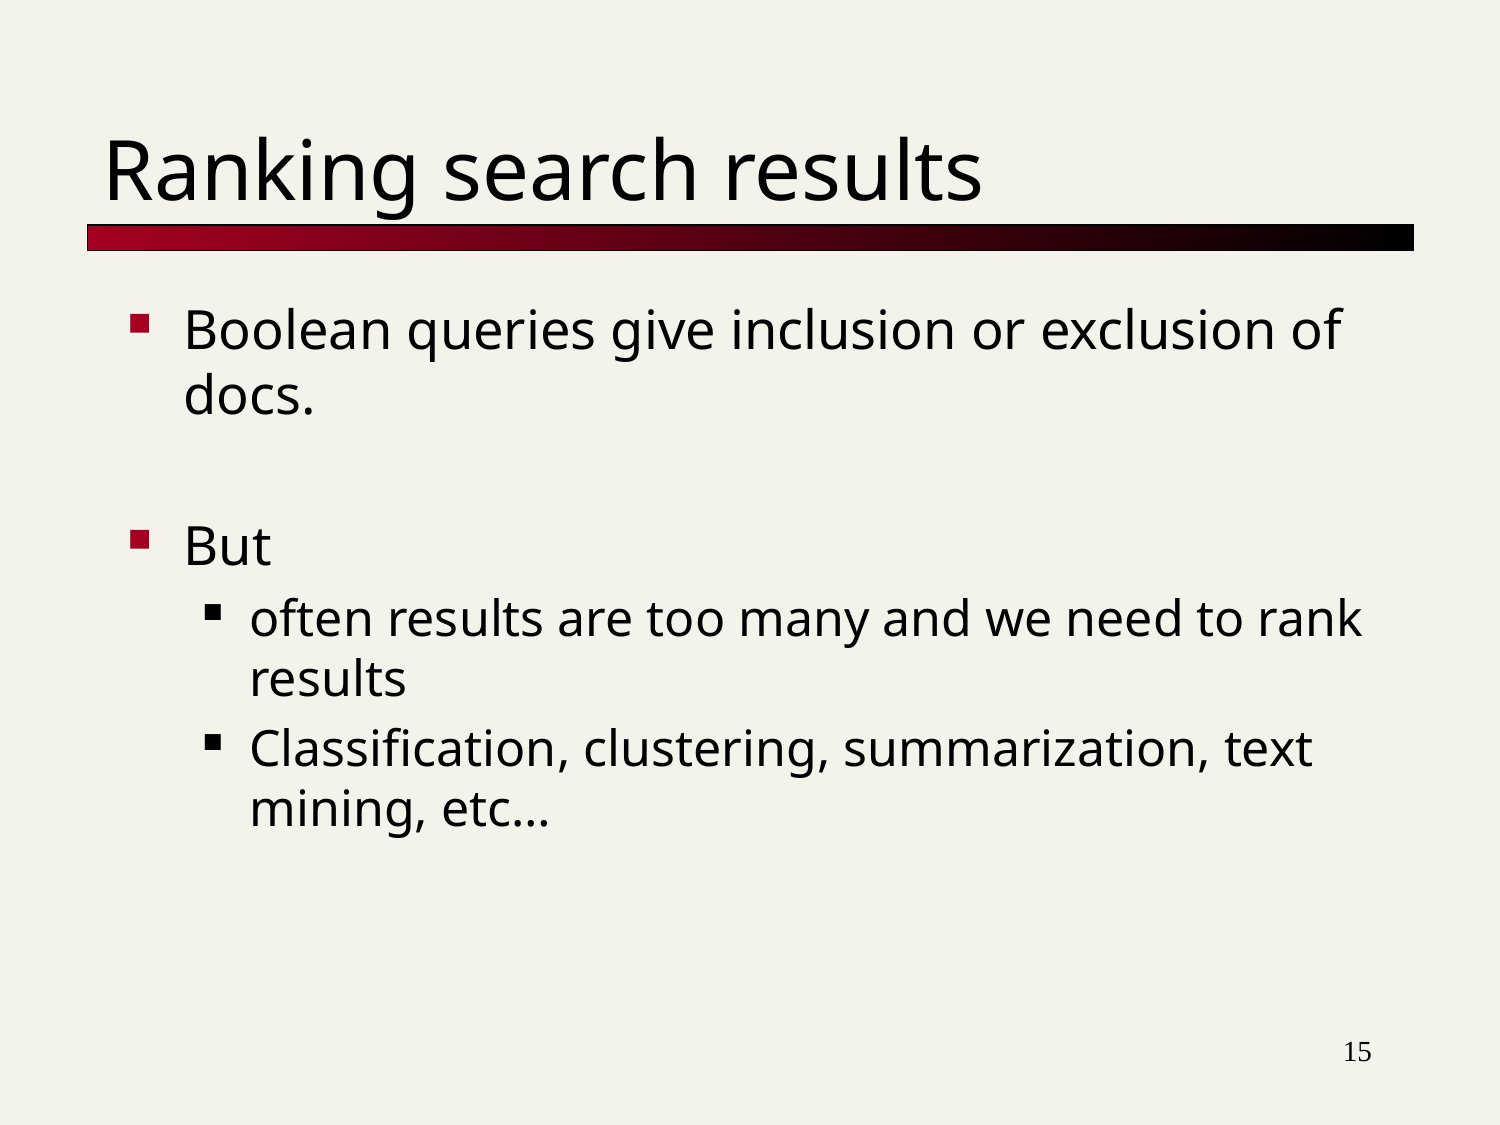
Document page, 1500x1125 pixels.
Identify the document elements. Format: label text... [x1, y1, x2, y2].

slide_number 15 [1074, 1024, 1388, 1101]
list Boolean queries give inclusion or exclusion of docs. But often results are too many and we need to rank results Classification, clustering, summarization, text mining, etc… [112, 287, 1388, 1088]
title Ranking search results [87, 62, 1413, 226]
